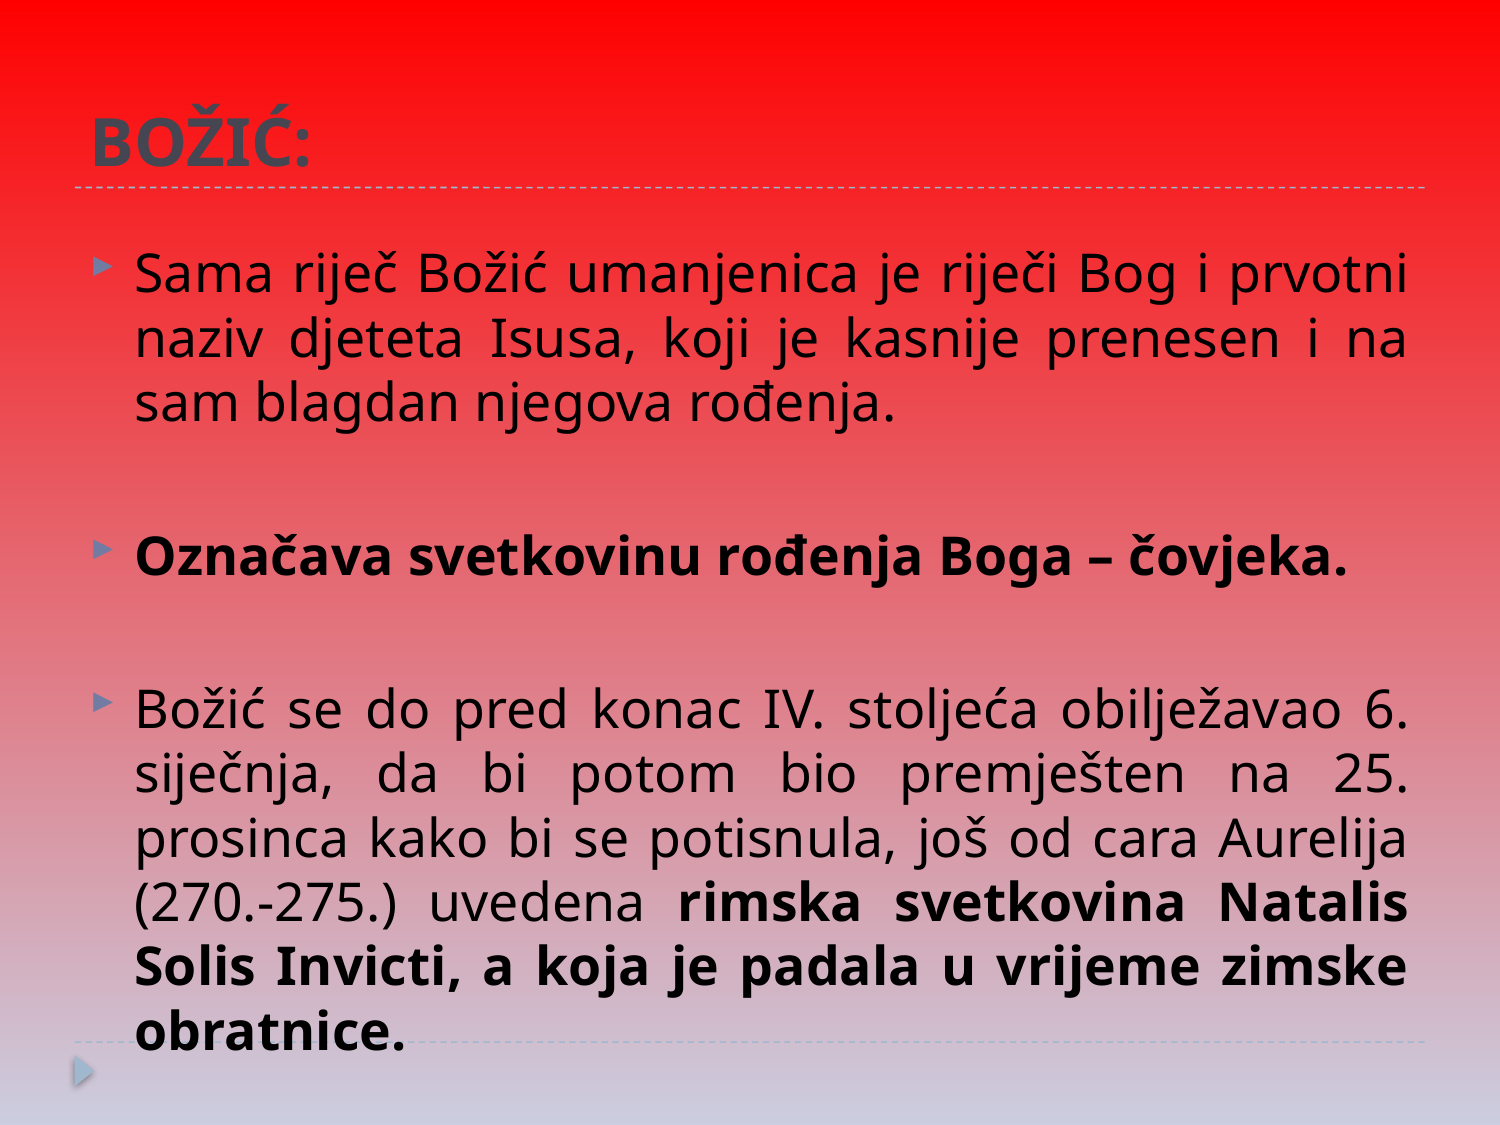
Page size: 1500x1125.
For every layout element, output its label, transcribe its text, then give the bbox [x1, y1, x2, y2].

list Sama riječ Božić umanjenica je riječi Bog i prvotni naziv djeteta Isusa, koji je kasnije prenesen i na sam blagdan njegova rođenja. Označava svetkovinu rođenja Boga – čovjeka. Božić se do pred konac IV. stoljeća obilježavao 6. siječnja, da bi potom bio premješten na 25. prosinca kako bi se potisnula, još od cara Aurelija (270.-275.) uvedena rimska svetkovina Natalis Solis Invicti, a koja je padala u vrijeme zimske obratnice. [75, 231, 1425, 1071]
title BOŽIĆ: [75, 24, 1425, 188]
